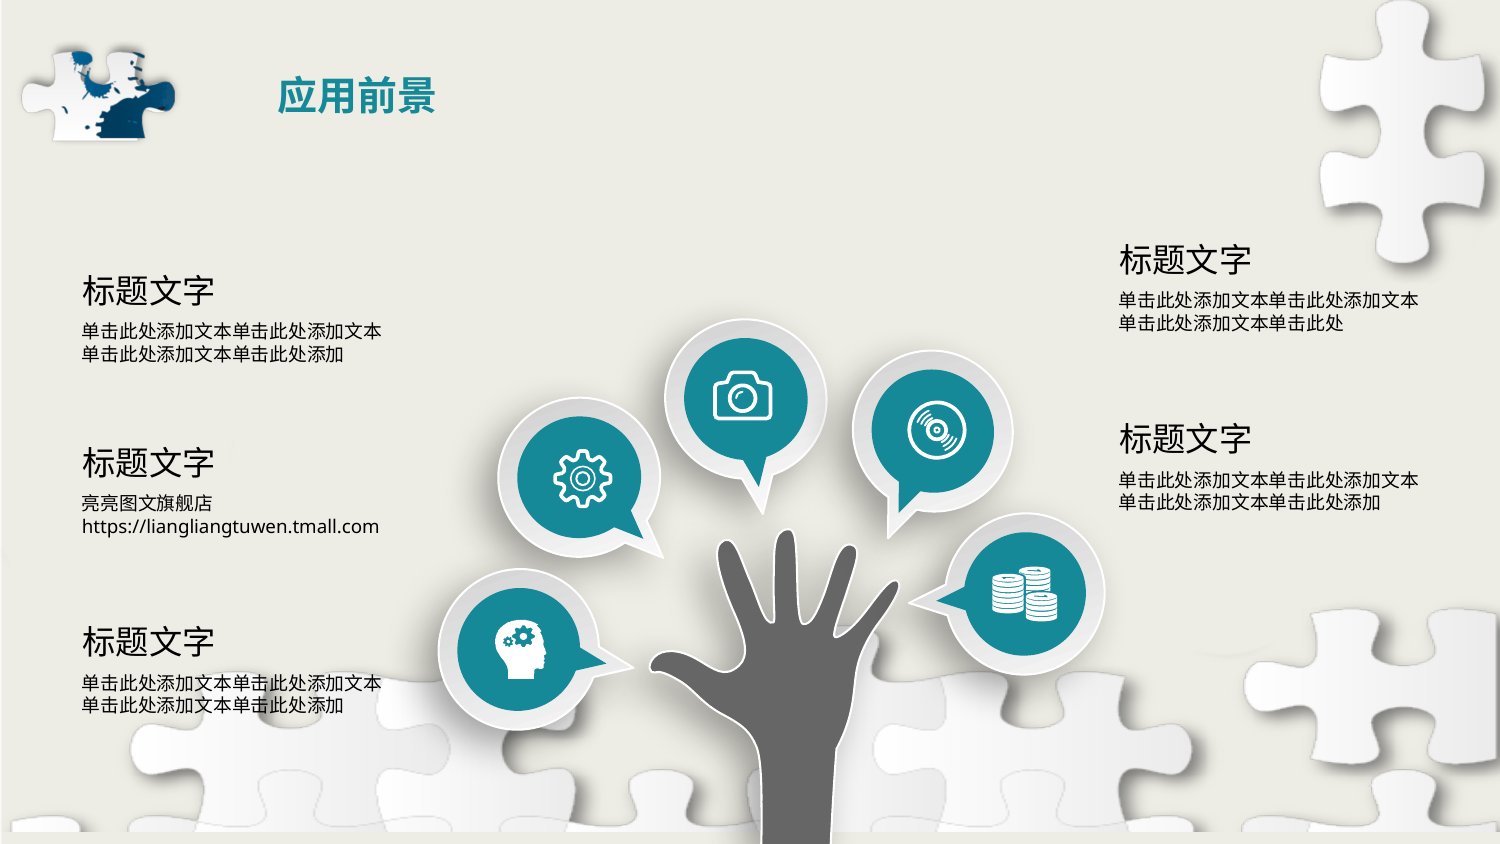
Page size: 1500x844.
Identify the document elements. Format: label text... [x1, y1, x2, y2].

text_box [81, 441, 398, 569]
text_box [664, 319, 828, 479]
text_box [1118, 418, 1435, 522]
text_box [499, 395, 659, 559]
picture [0, 0, 1500, 844]
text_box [81, 621, 398, 725]
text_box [945, 512, 1105, 676]
text_box [647, 527, 901, 844]
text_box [81, 269, 398, 373]
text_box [851, 351, 1015, 511]
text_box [1118, 238, 1435, 343]
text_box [439, 568, 599, 731]
text_box 应用前景 [209, 59, 505, 131]
